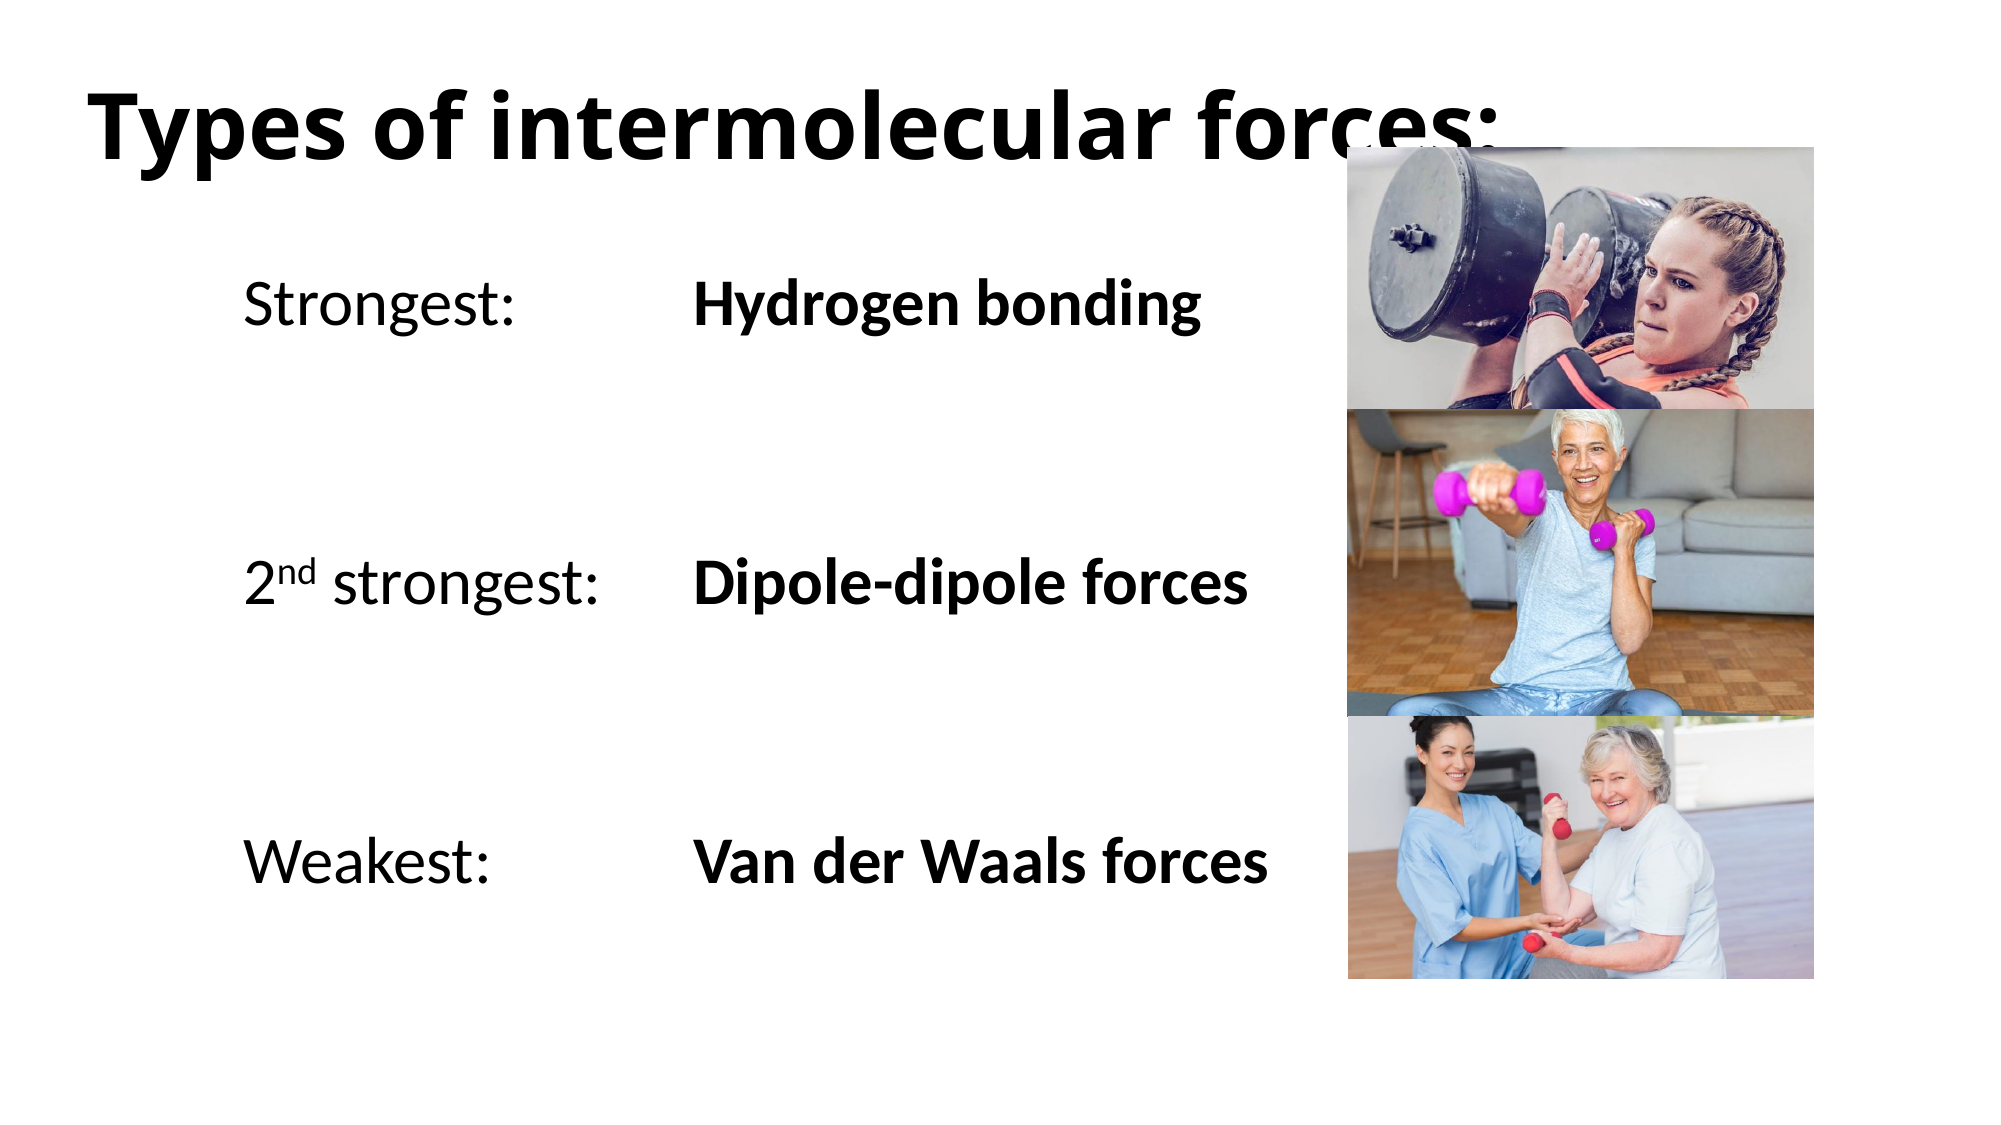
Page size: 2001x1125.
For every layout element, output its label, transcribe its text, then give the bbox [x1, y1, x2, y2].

picture [1347, 147, 1815, 979]
title Types of intermolecular forces: [71, 21, 1797, 239]
list Strongest: Hydrogen bonding 2nd strongest: Dipole-dipole forces Weakest: Van der Waals forces [228, 260, 1772, 1087]
